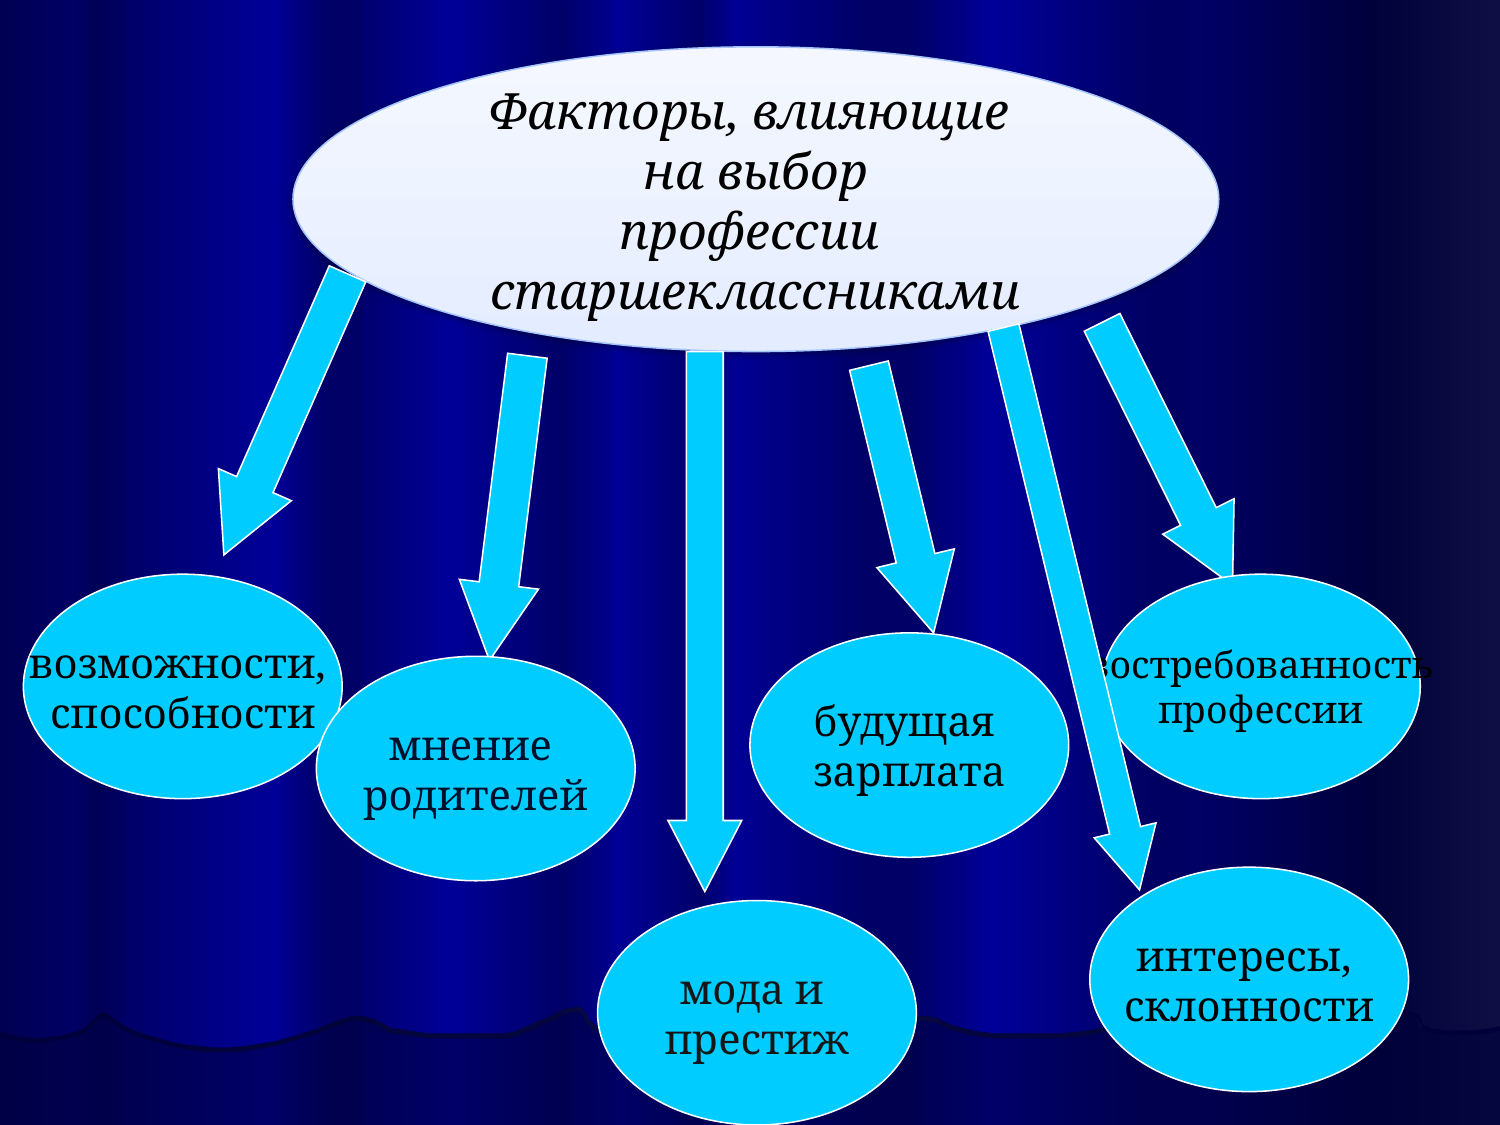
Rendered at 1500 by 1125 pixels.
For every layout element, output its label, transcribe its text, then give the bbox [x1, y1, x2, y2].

text_box [988, 323, 1157, 890]
text_box Факторы, влияющие на выбор профессии старшеклассниками [292, 46, 1220, 353]
text_box мнение родителей [316, 656, 636, 881]
text_box интересы, склонности [1089, 867, 1409, 1092]
text_box будущая зарплата [749, 632, 1069, 858]
text_box мода и престиж [597, 900, 917, 1125]
text_box [667, 351, 742, 892]
text_box [1084, 313, 1235, 577]
text_box [218, 265, 366, 555]
text_box возможности, способности [23, 574, 343, 799]
text_box [459, 353, 548, 656]
text_box [849, 360, 955, 633]
text_box востребованность профессии [1103, 574, 1421, 799]
